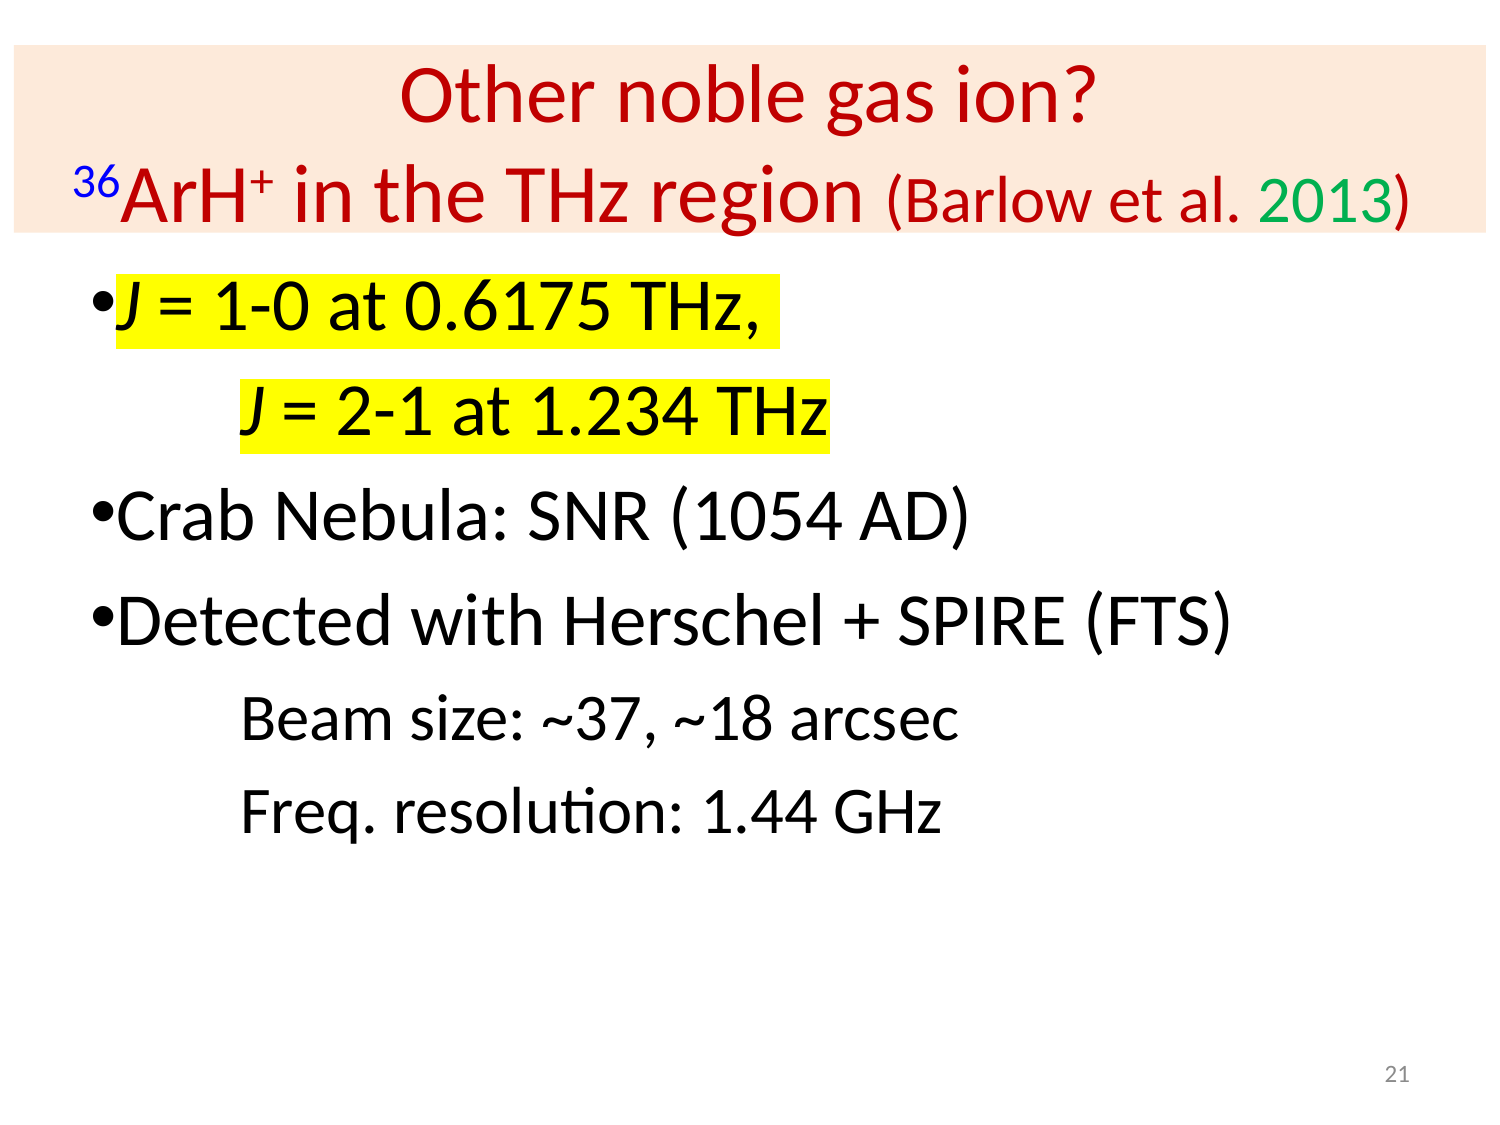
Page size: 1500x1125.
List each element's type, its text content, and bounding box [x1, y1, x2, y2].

list J = 1-0 at 0.6175 THz, J = 2-1 at 1.234 THz Crab Nebula: SNR (1054 AD) Detected with Herschel + SPIRE (FTS) Beam size: ~37, ~18 arcsec Freq. resolution: 1.44 GHz [75, 247, 1486, 1013]
title Other noble gas ion? 36ArH+ in the THz region (Barlow et al. 2013) [13, 45, 1486, 233]
slide_number 21 [1074, 1042, 1425, 1103]
